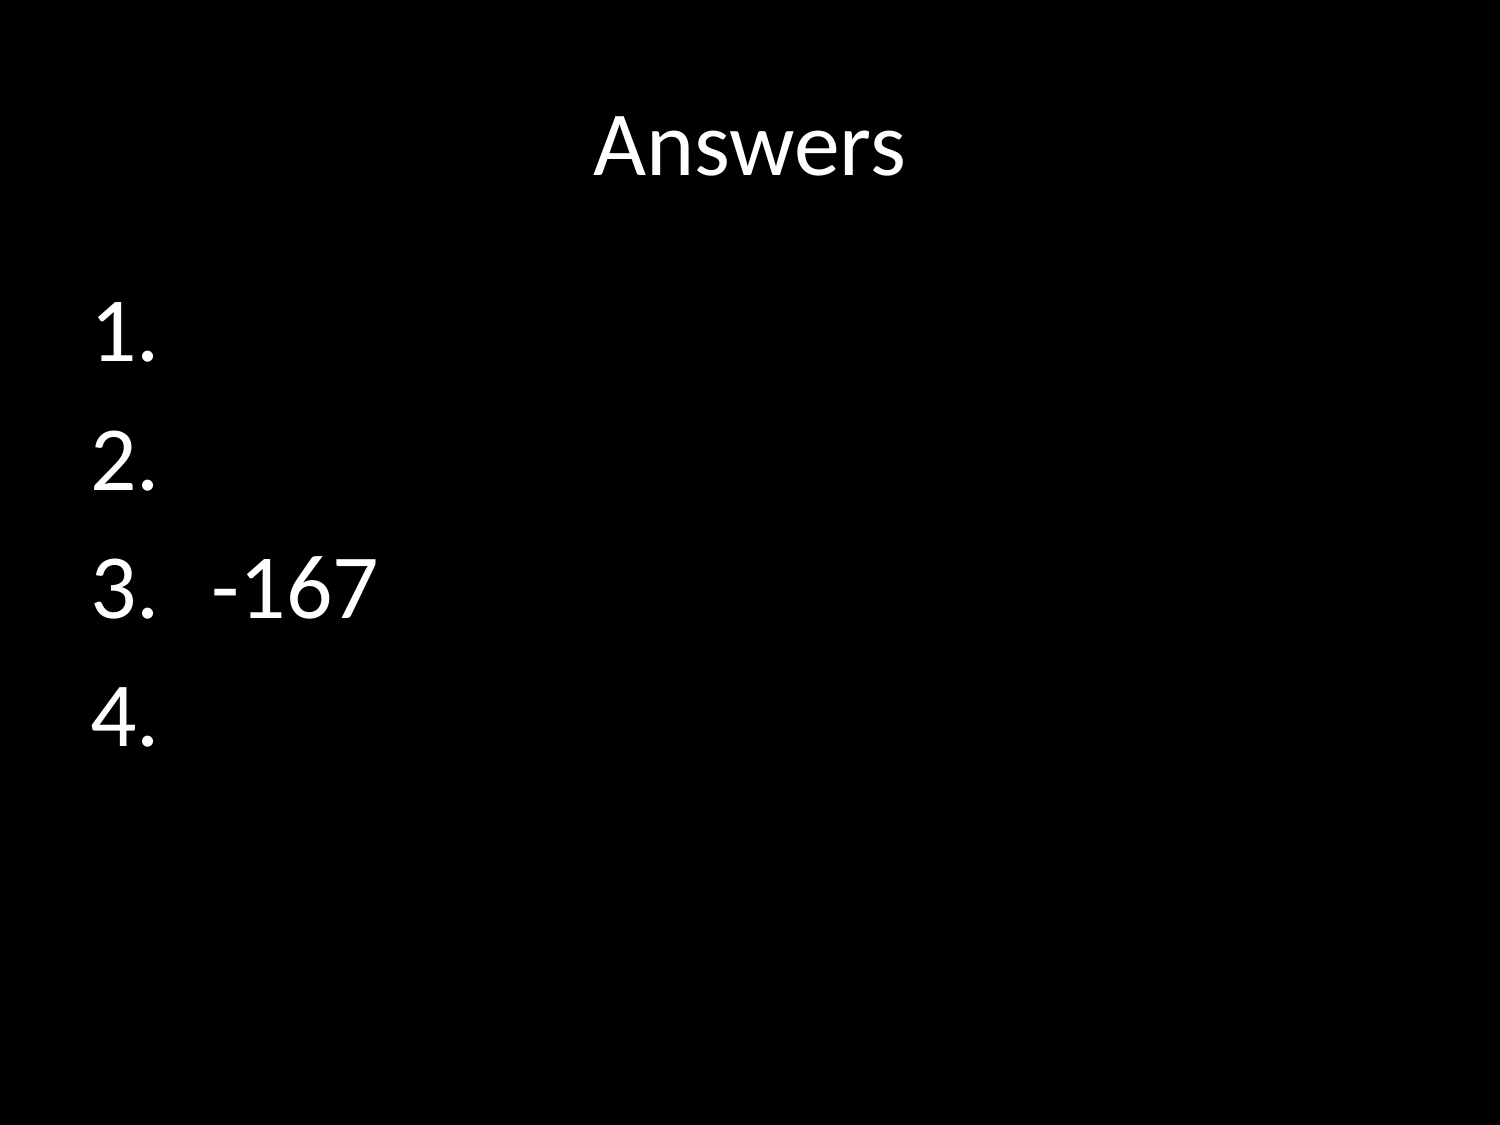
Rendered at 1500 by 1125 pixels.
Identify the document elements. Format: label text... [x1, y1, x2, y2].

title Answers [75, 45, 1425, 233]
